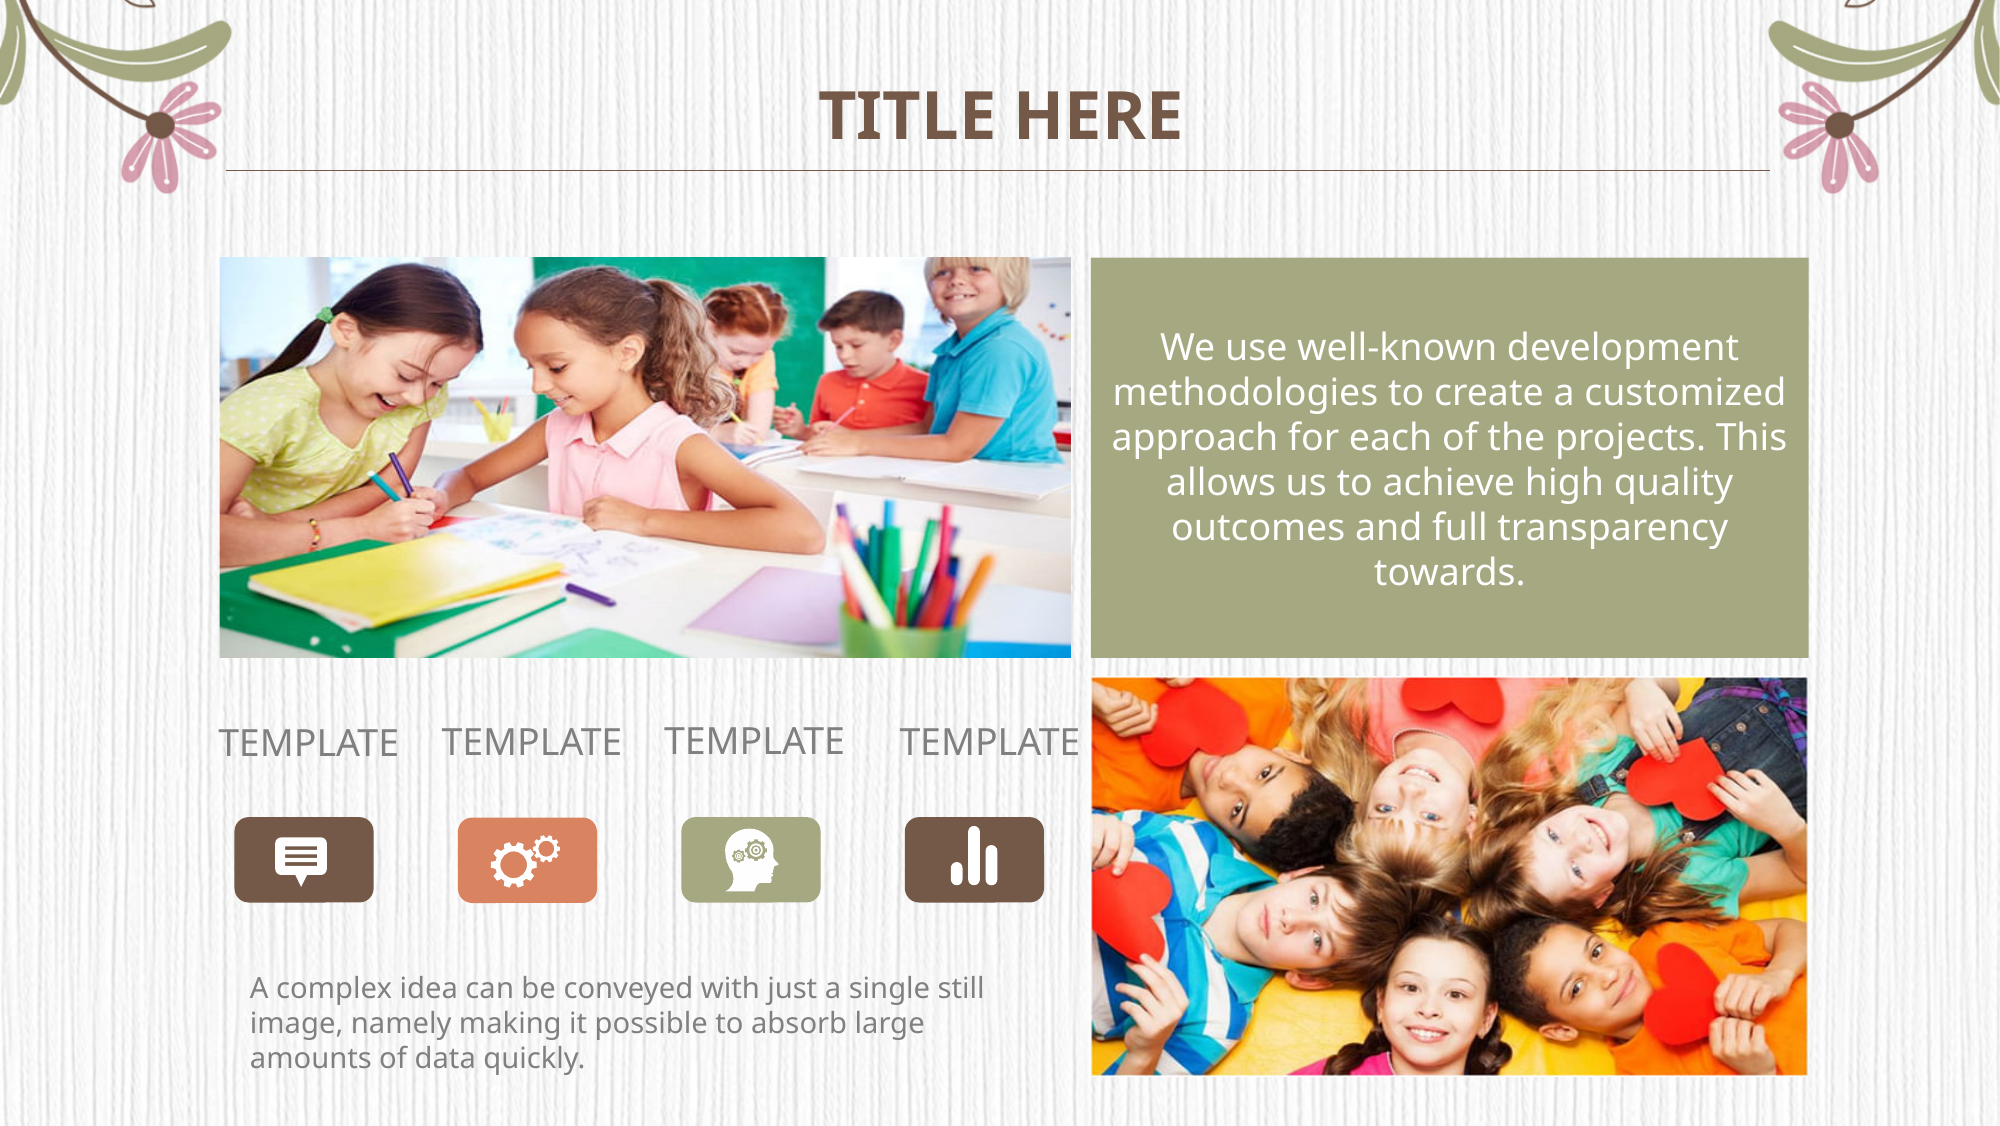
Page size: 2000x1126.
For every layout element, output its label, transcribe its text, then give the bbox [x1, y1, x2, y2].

text_box [219, 257, 1071, 658]
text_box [950, 825, 998, 886]
text_box TEMPLATE [649, 709, 860, 769]
text_box TEMPLATE [884, 710, 1090, 771]
text_box A complex idea can be conveyed with just a single still image, namely making it possible to absorb large amounts of data quickly. [235, 962, 1008, 1082]
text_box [725, 828, 782, 892]
text_box TEMPLATE [203, 711, 414, 772]
text_box [1090, 676, 1809, 1078]
text_box [456, 816, 599, 905]
text_box [233, 816, 375, 904]
text_box We use well-known development methodologies to create a customized approach for each of the projects. This allows us to achieve high quality outcomes and full transparency towards. [1090, 257, 1809, 658]
picture [0, 0, 2000, 1126]
text_box [903, 816, 1046, 904]
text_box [226, 67, 1771, 171]
text_box TEMPLATE [426, 710, 638, 771]
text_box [275, 837, 327, 887]
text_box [490, 835, 560, 888]
text_box [680, 816, 822, 904]
